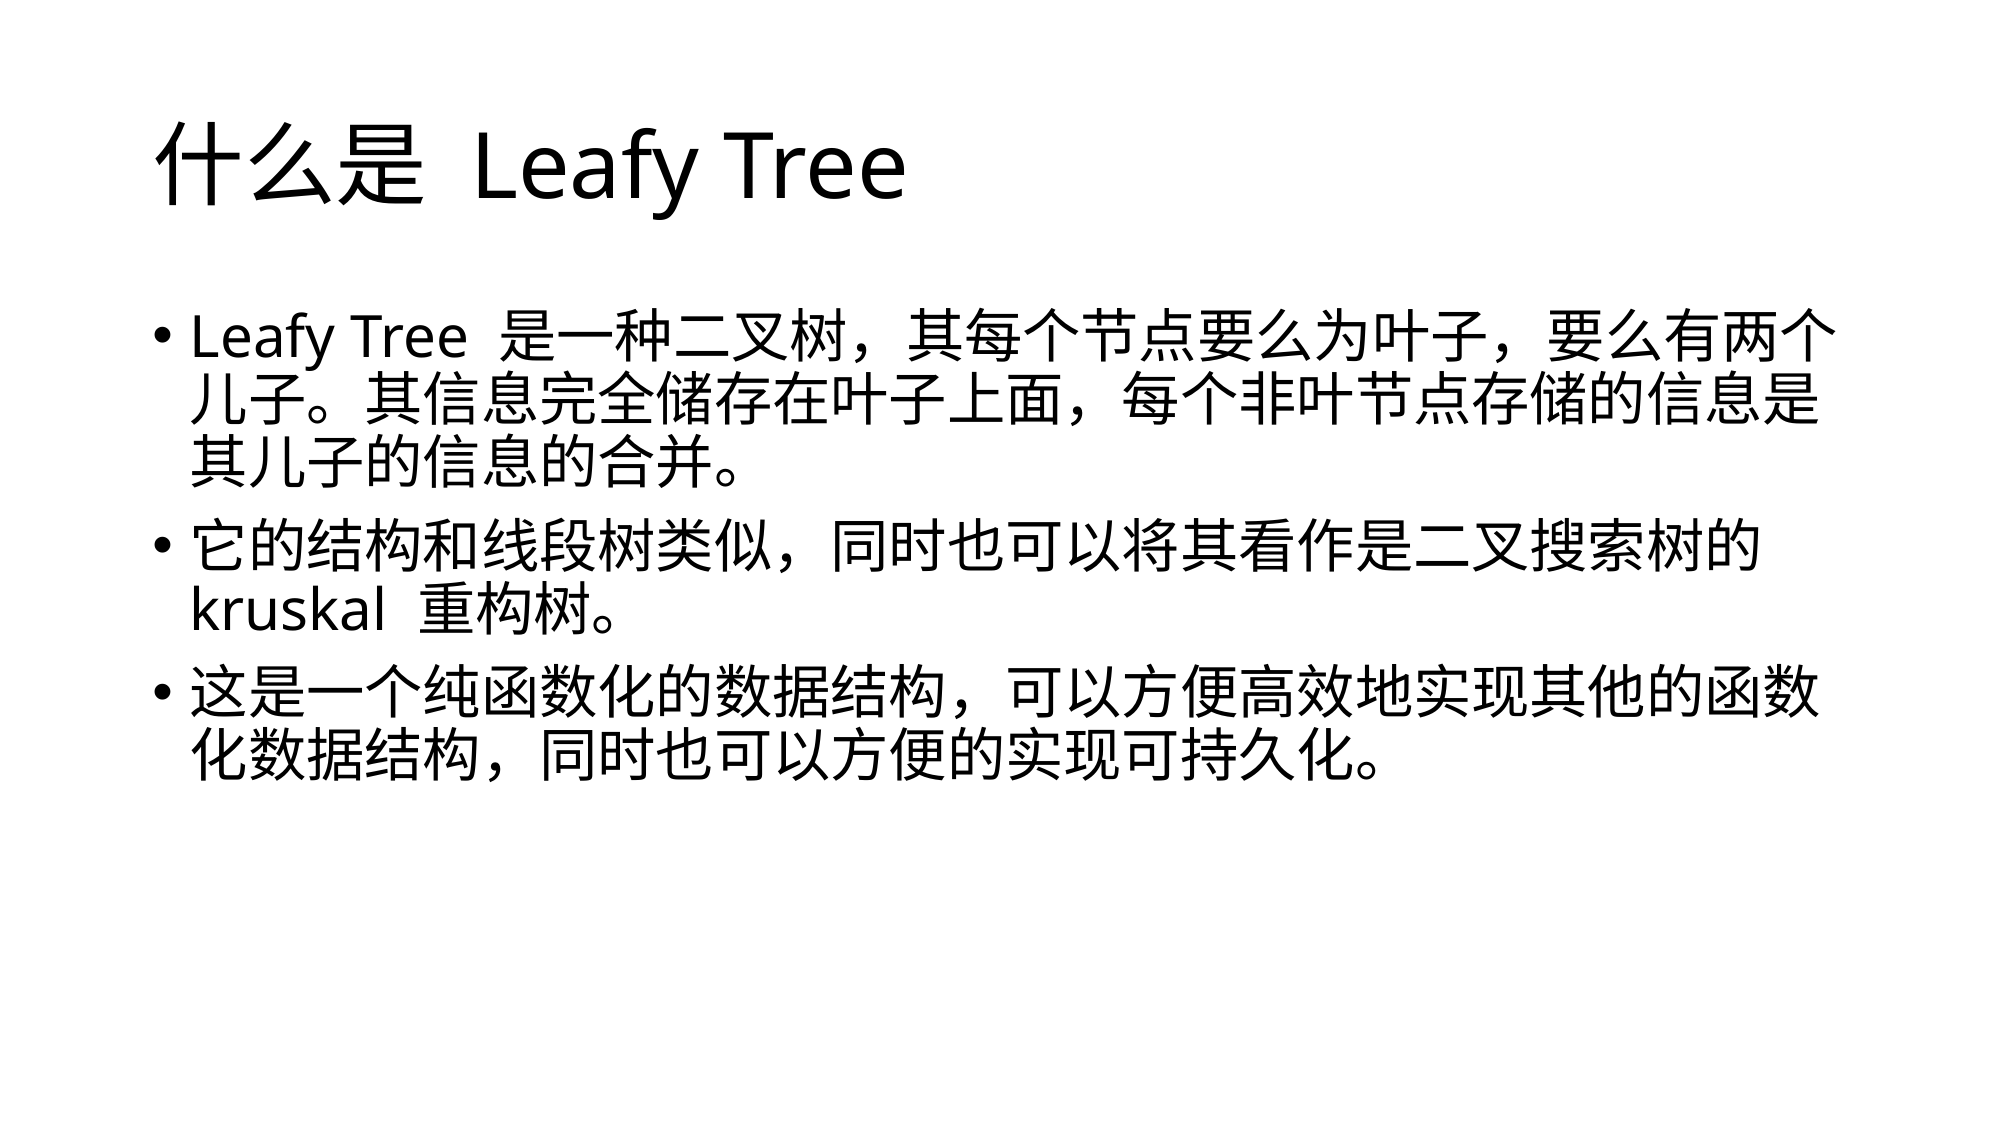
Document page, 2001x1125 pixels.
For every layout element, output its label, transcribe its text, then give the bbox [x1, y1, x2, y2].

title 什么是 Leafy Tree [137, 59, 1863, 278]
list Leafy Tree 是一种二叉树，其每个节点要么为叶子，要么有两个儿子。其信息完全储存在叶子上面，每个非叶节点存储的信息是其儿子的信息的合并。 它的结构和线段树类似，同时也可以将其看作是二叉搜索树的 kruskal 重构树。 这是一个纯函数化的数据结构，可以方便高效地实现其他的函数化数据结构，同时也可以方便的实现可持久化。 [137, 299, 1863, 1014]
